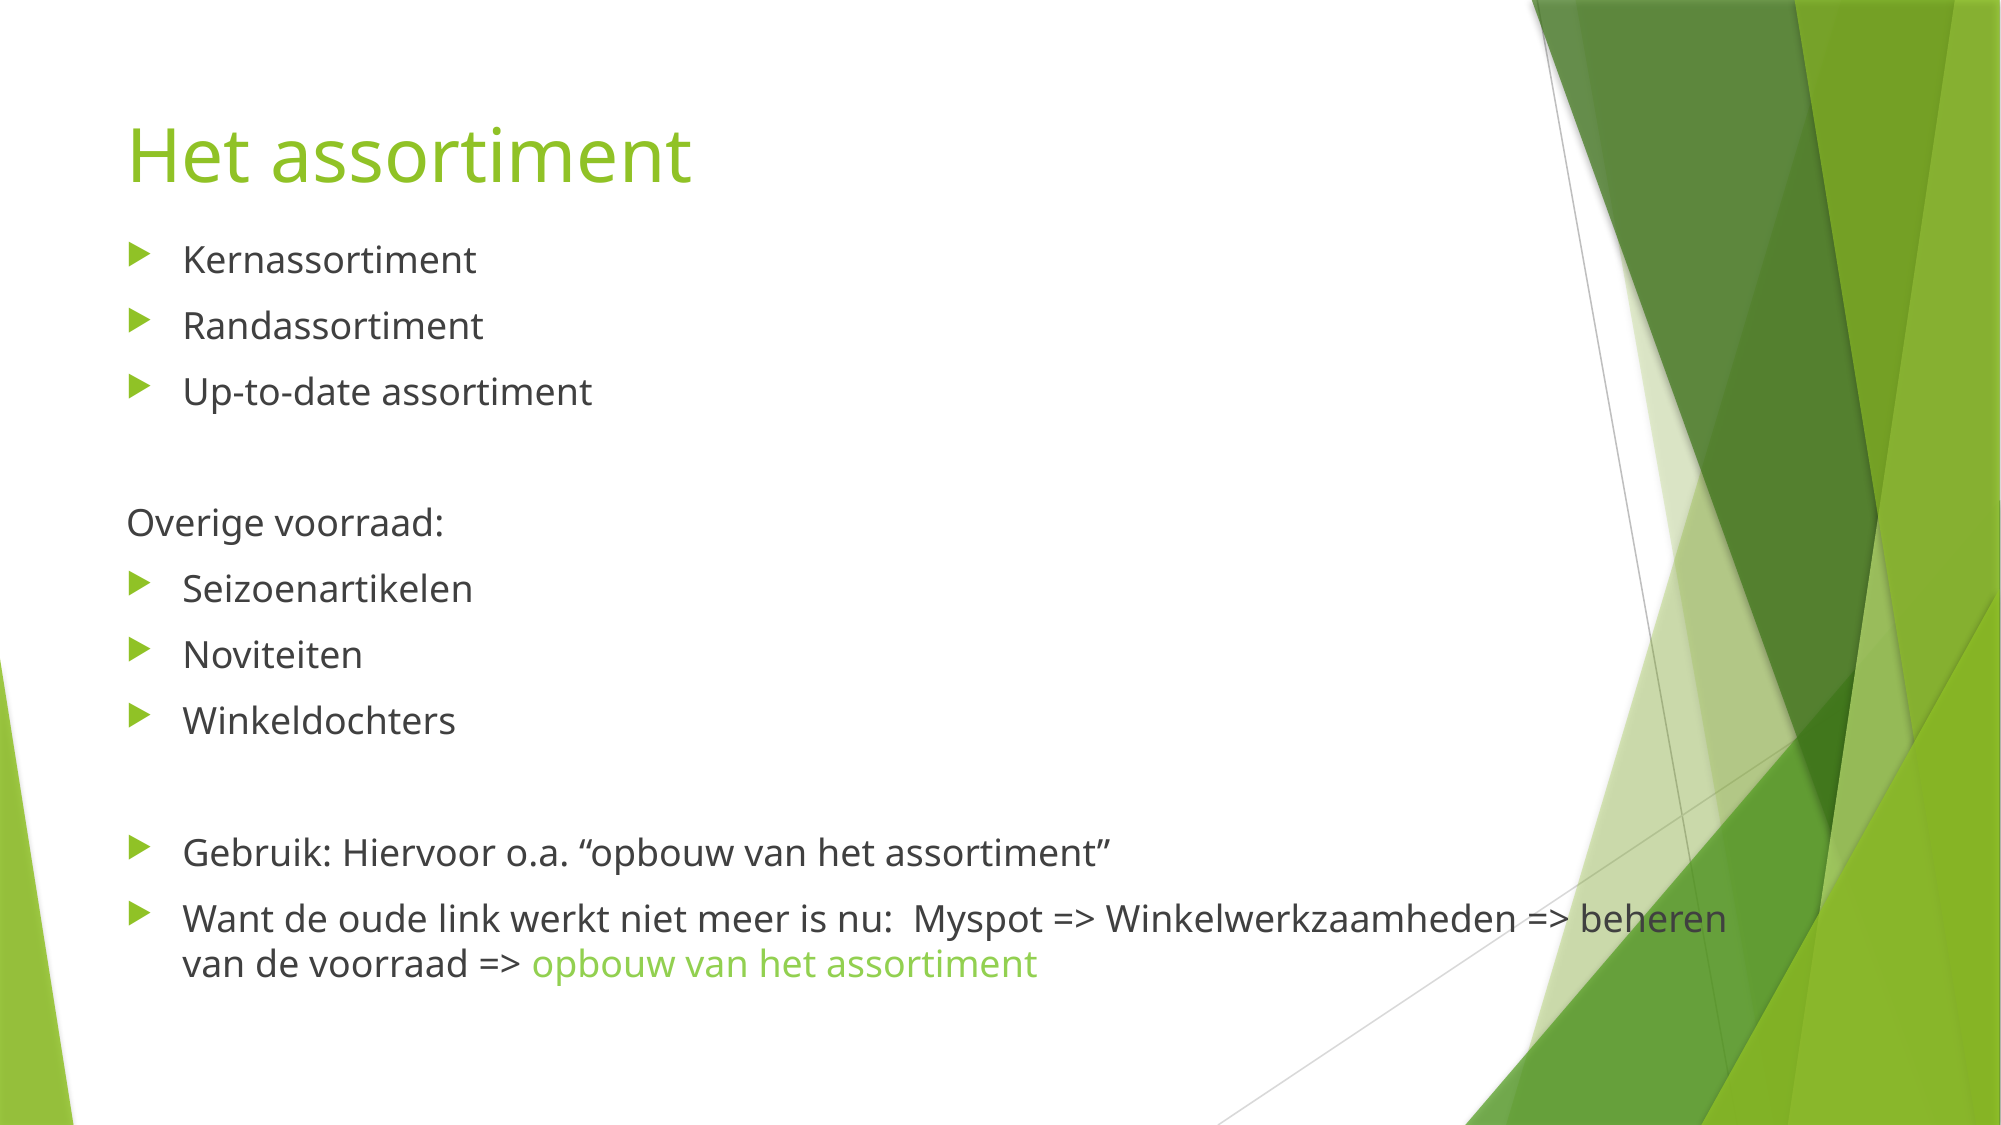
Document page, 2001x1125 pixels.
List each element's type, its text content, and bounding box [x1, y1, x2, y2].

list Kernassortiment Randassortiment Up-to-date assortiment Overige voorraad: Seizoenartikelen Noviteiten Winkeldochters Gebruik: Hiervoor o.a. “opbouw van het assortiment” Want de oude link werkt niet meer is nu: Myspot => Winkelwerkzaamheden => beheren van de voorraad => opbouw van het assortiment [111, 228, 1753, 1106]
title Het assortiment [111, 99, 1522, 228]
